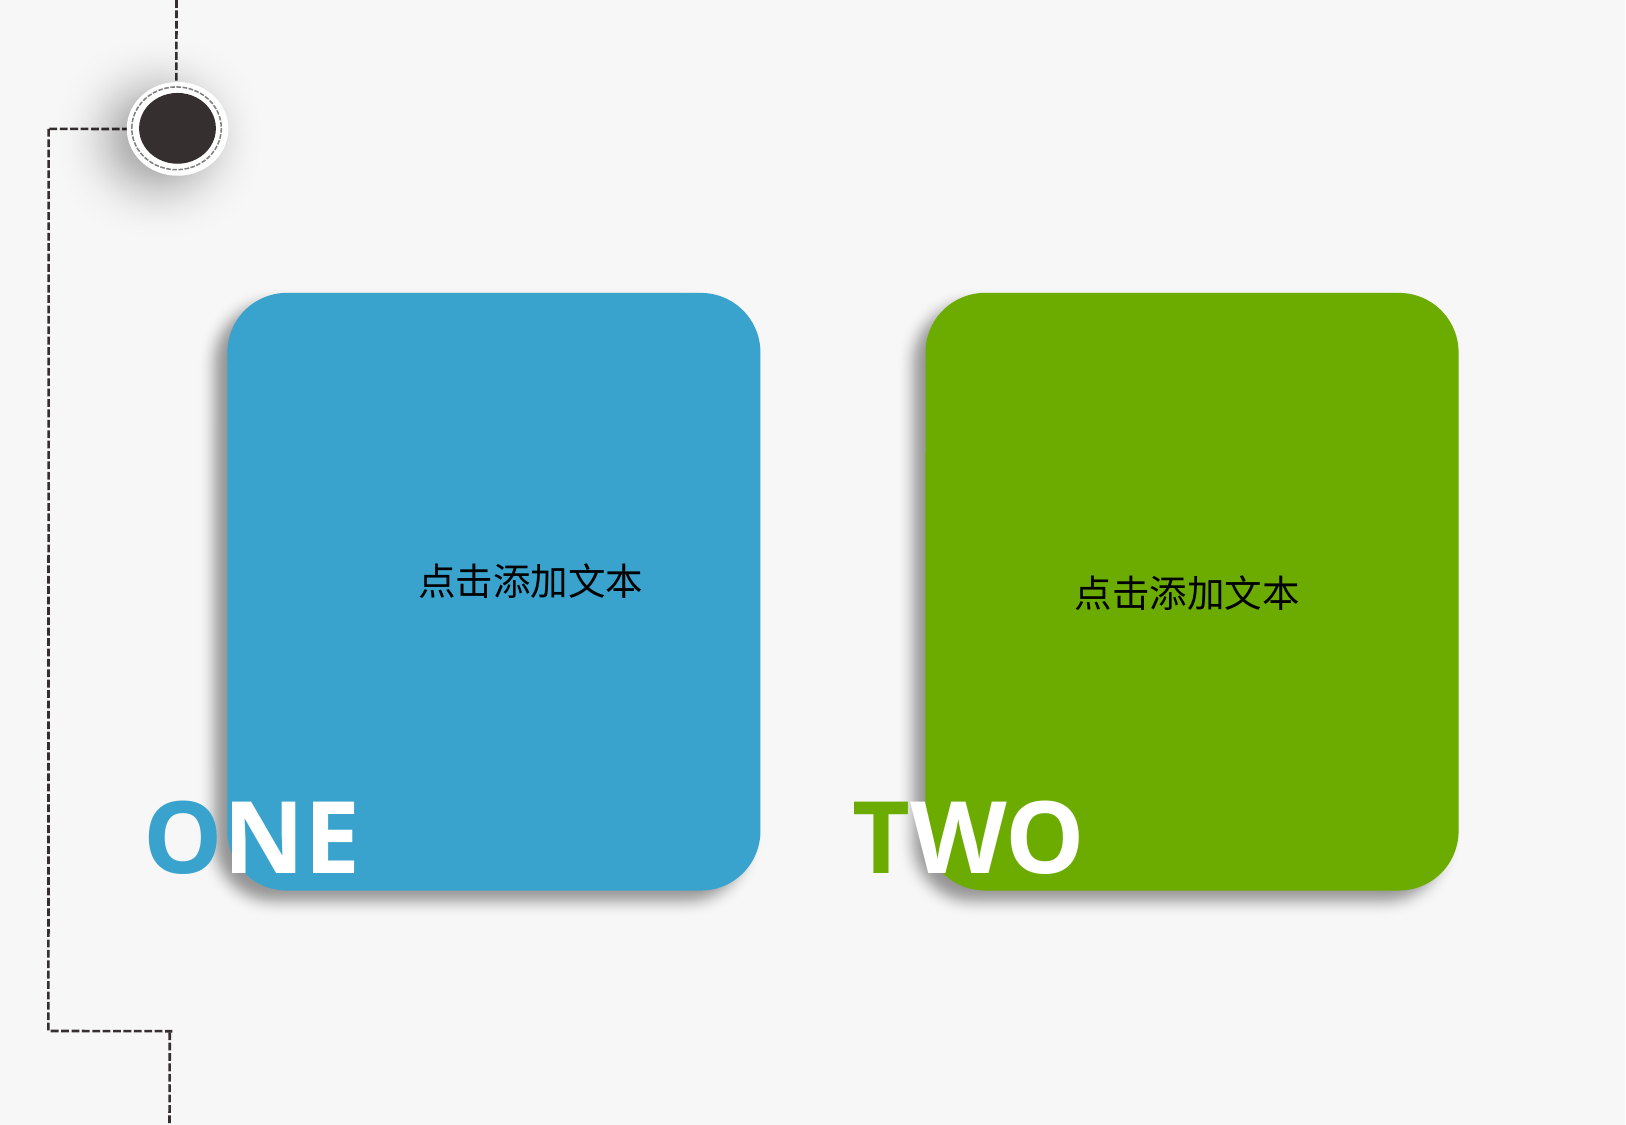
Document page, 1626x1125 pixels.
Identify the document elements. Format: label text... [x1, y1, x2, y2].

text_box 点击添加文本 [1059, 562, 1315, 623]
text_box [925, 292, 1459, 891]
text_box [227, 292, 761, 891]
text_box TWO [837, 765, 1101, 901]
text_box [126, 81, 229, 176]
text_box 点击添加文本 [403, 550, 659, 611]
text_box ONE [129, 765, 376, 901]
